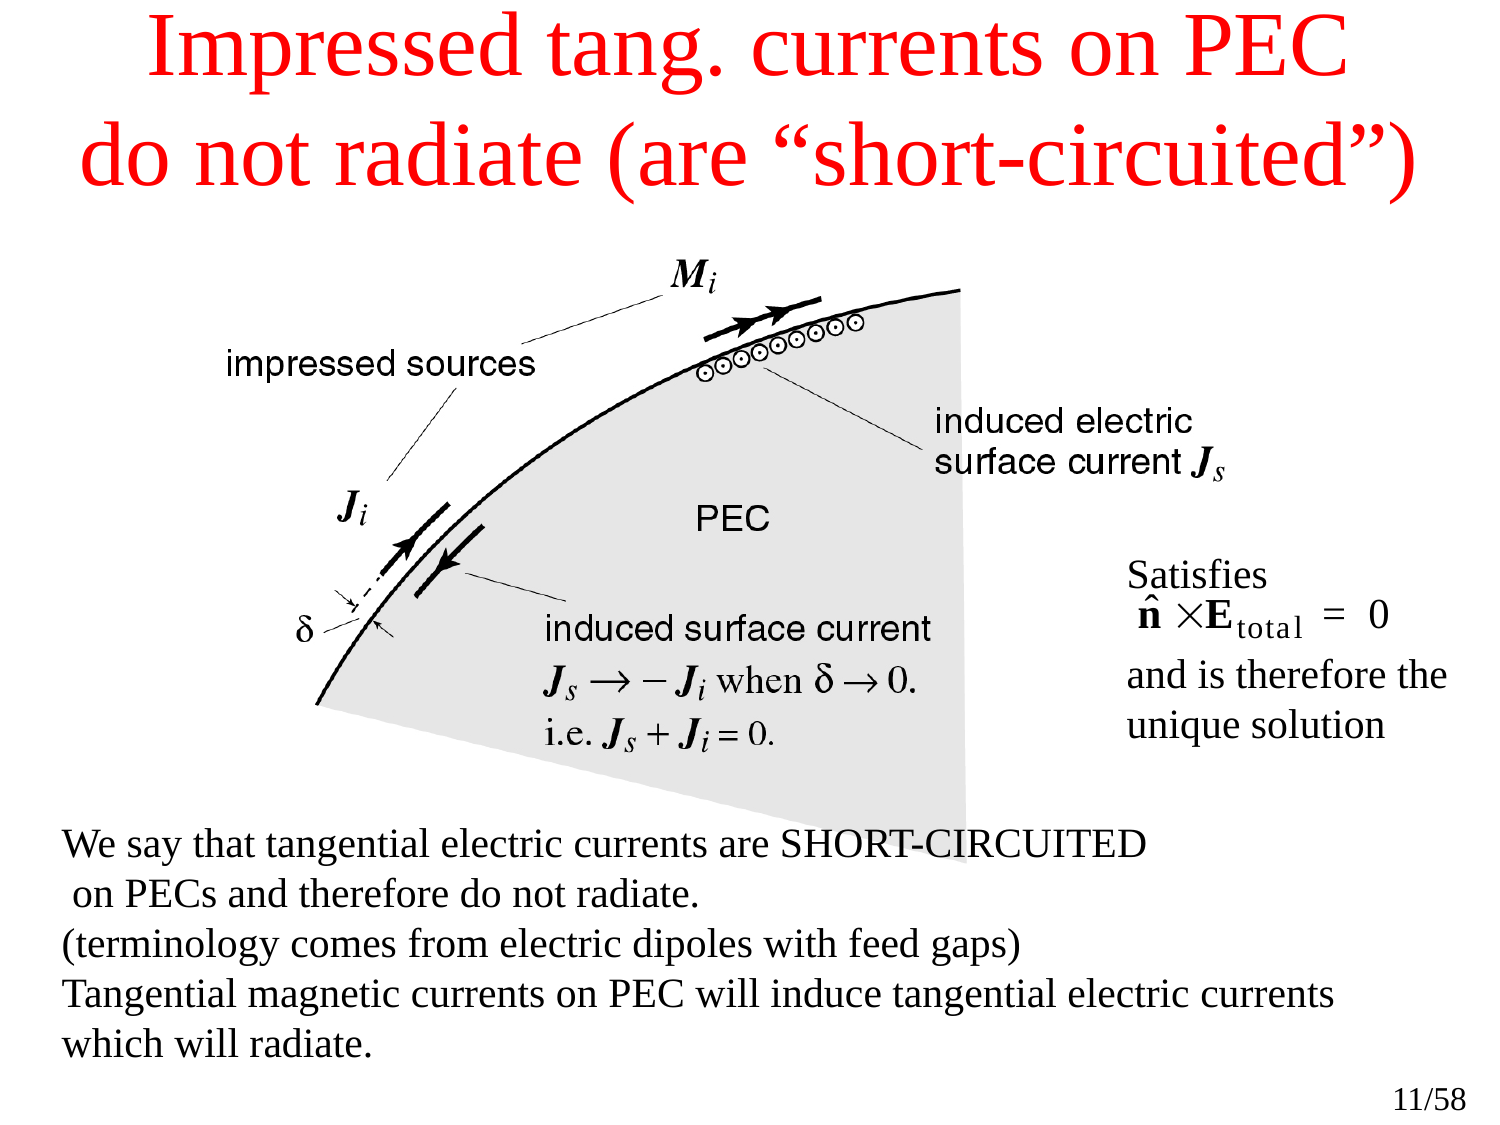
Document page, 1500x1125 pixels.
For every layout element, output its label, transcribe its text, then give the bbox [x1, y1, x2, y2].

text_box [1112, 538, 1463, 755]
text_box We say that tangential electric currents are SHORT-CIRCUITED on PECs and therefore do not radiate. (terminology comes from electric dipoles with feed gaps) Tangential magnetic currents on PEC will induce tangential electric currents which will radiate. [46, 808, 1383, 1074]
title Impressed tang. currents on PEC do not radiate (are “short-circuited”) [34, 0, 1466, 188]
picture [224, 249, 1226, 864]
